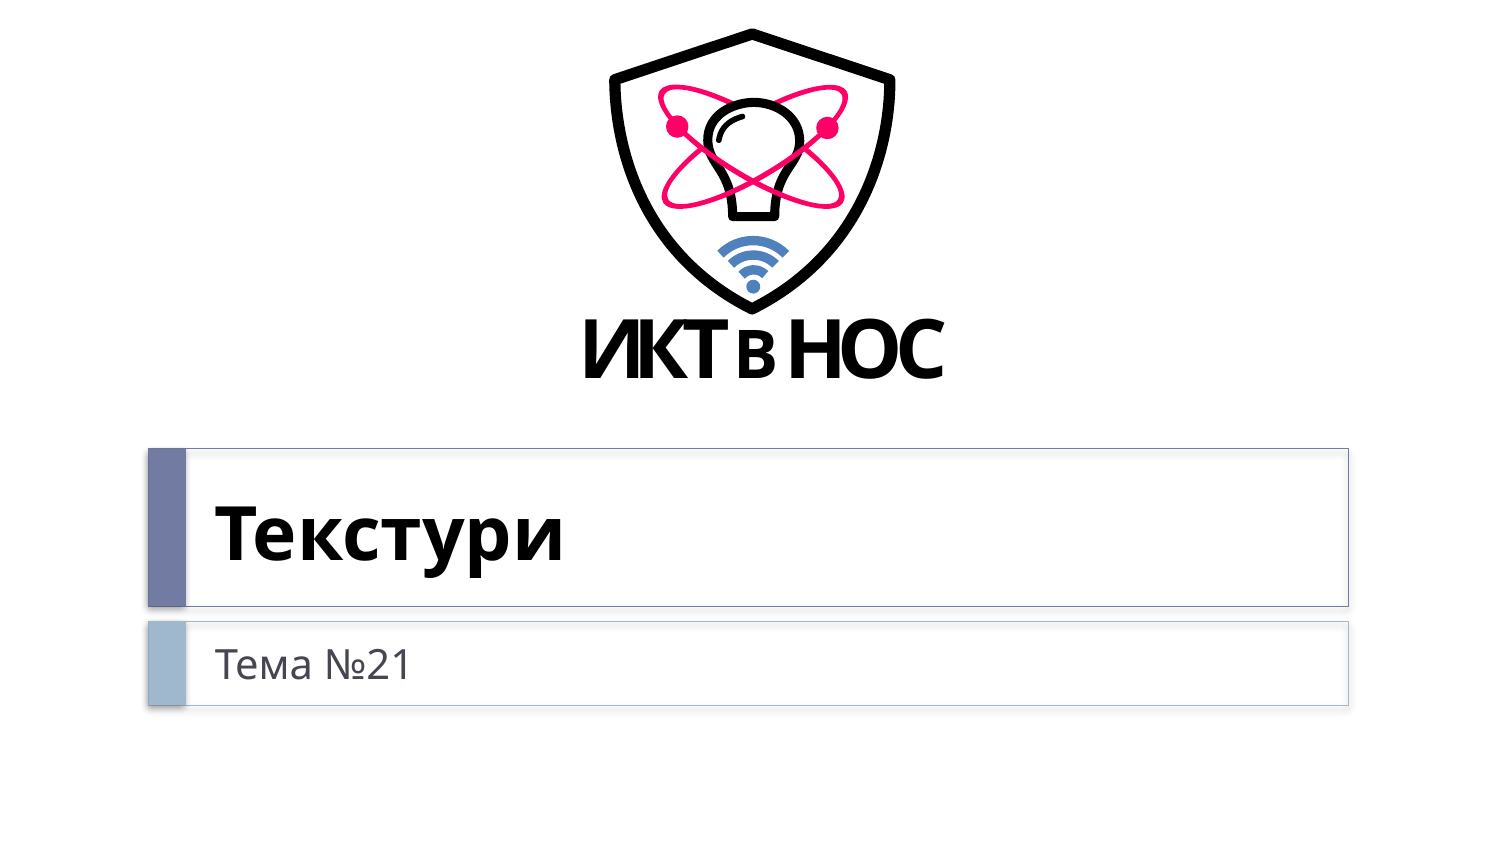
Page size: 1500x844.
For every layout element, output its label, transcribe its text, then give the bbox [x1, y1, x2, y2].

title Текстури [200, 478, 1325, 600]
subtitle Тема №21 [200, 630, 1325, 697]
